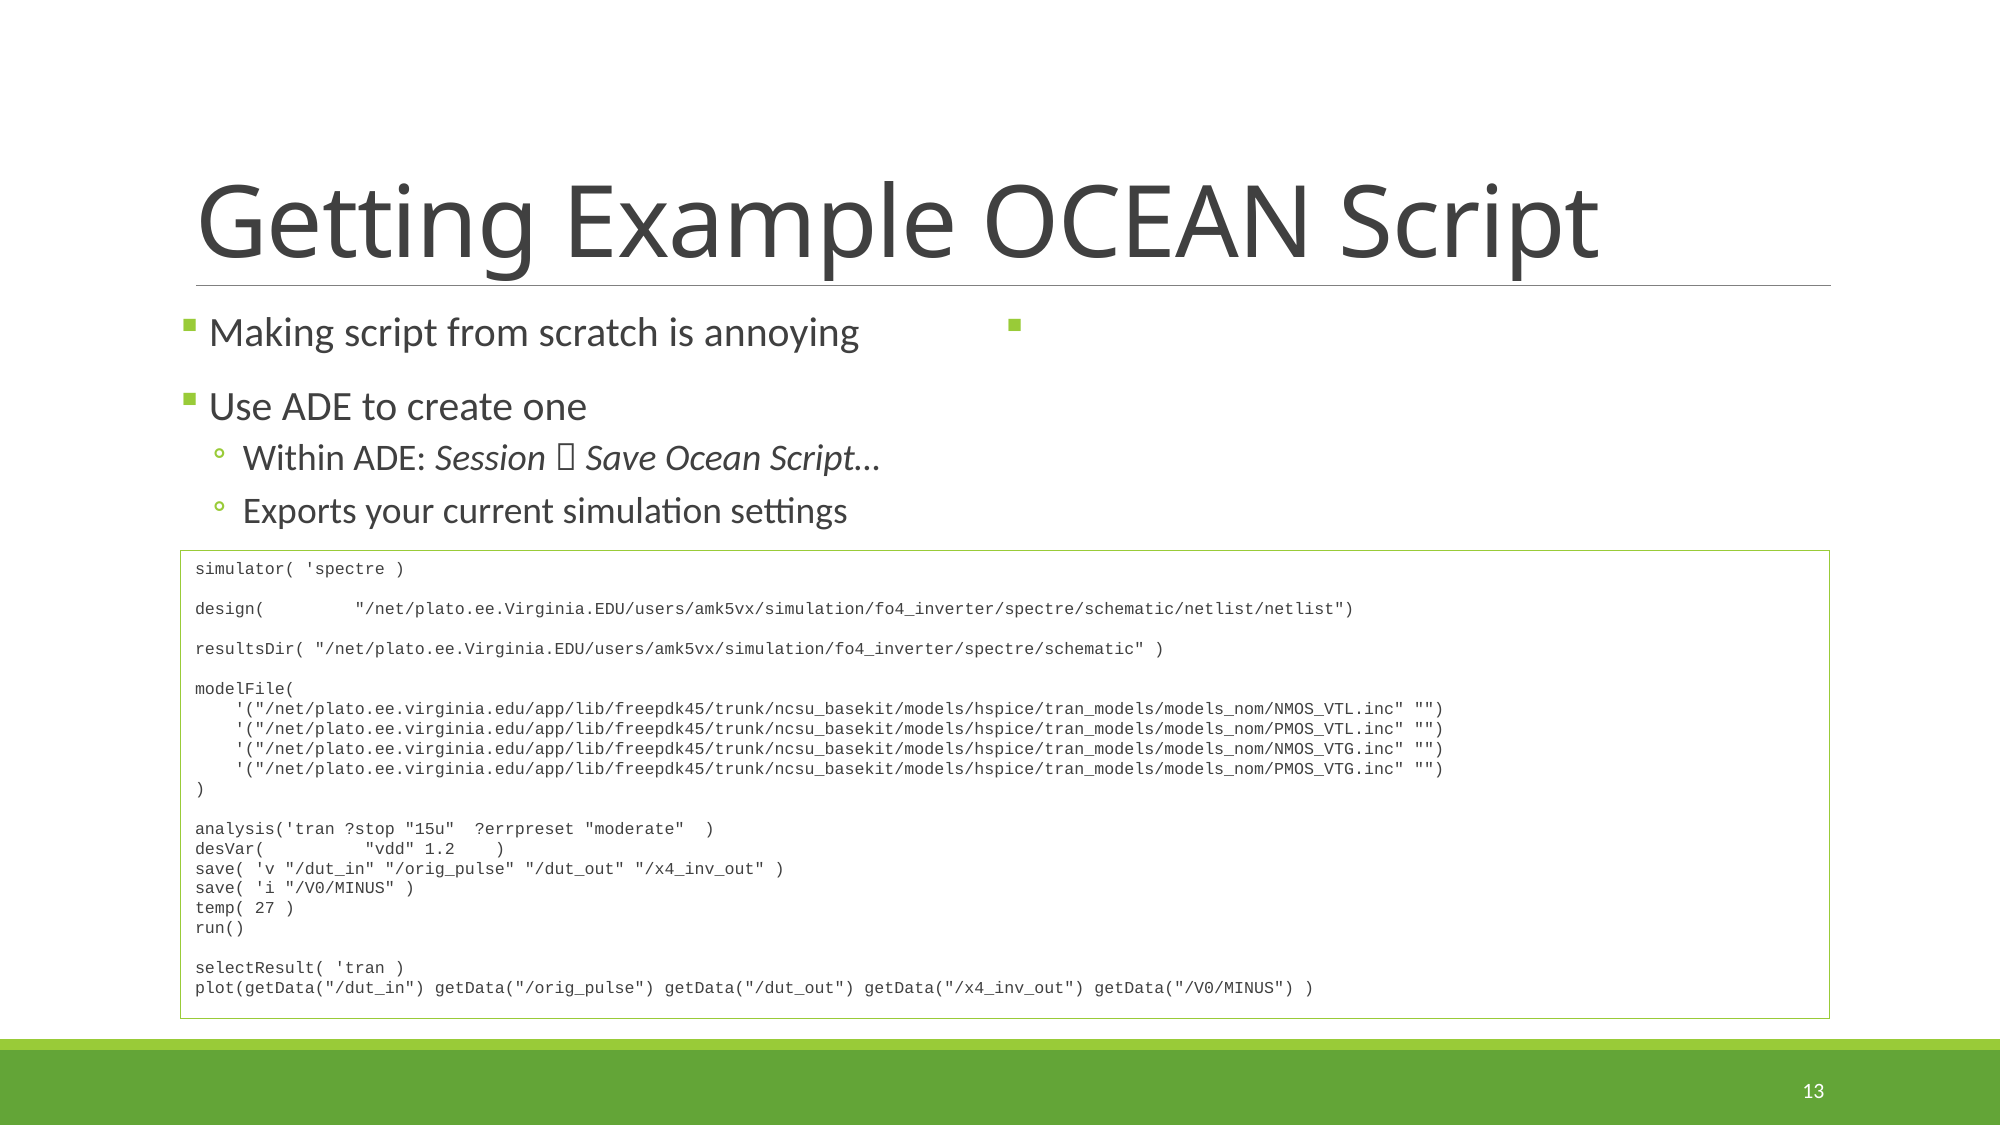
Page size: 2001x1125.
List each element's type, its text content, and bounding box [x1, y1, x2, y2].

title Getting Example OCEAN Script [180, 47, 1830, 285]
list simulator( 'spectre ) design( "/net/plato.ee.Virginia.EDU/users/amk5vx/simulation/fo4_inverter/spectre/schematic/netlist/netlist") resultsDir( "/net/plato.ee.Virginia.EDU/users/amk5vx/simulation/fo4_inverter/spectre/schematic" ) modelFile( '("/net/plato.ee.virginia.edu/app/lib/freepdk45/trunk/ncsu_basekit/models/hspice/tran_models/models_nom/NMOS_VTL.inc" "") '("/net/plato.ee.virginia.edu/app/lib/freepdk45/trunk/ncsu_basekit/models/hspice/tran_models/models_nom/PMOS_VTL.inc" "") '("/net/plato.ee.virginia.edu/app/lib/freepdk45/trunk/ncsu_basekit/models/hspice/tran_models/models_nom/NMOS_VTG.inc" "") '("/net/plato.ee.virginia.edu/app/lib/freepdk45/trunk/ncsu_basekit/models/hspice/tran_models/models_nom/PMOS_VTG.inc" "") ) analysis('tran ?stop "15u" ?errpreset "moderate" ) desVar( "vdd" 1.2 ) save( 'v "/dut_in" "/orig_pulse" "/dut_out" "/x4_inv_out" ) save( 'i "/V0/MINUS" ) temp( 27 ) run() selectResult( 'tran ) plot(getData("/dut_in") getData("/orig_pulse") getData("/dut_out") getData("/x4_inv_out") getData("/V0/MINUS") ) [180, 550, 1830, 1019]
list Making script from scratch is annoying Use ADE to create one Within ADE: Session  Save Ocean Script… Exports your current simulation settings [180, 302, 1830, 550]
slide_number 13 [1624, 1059, 1840, 1120]
